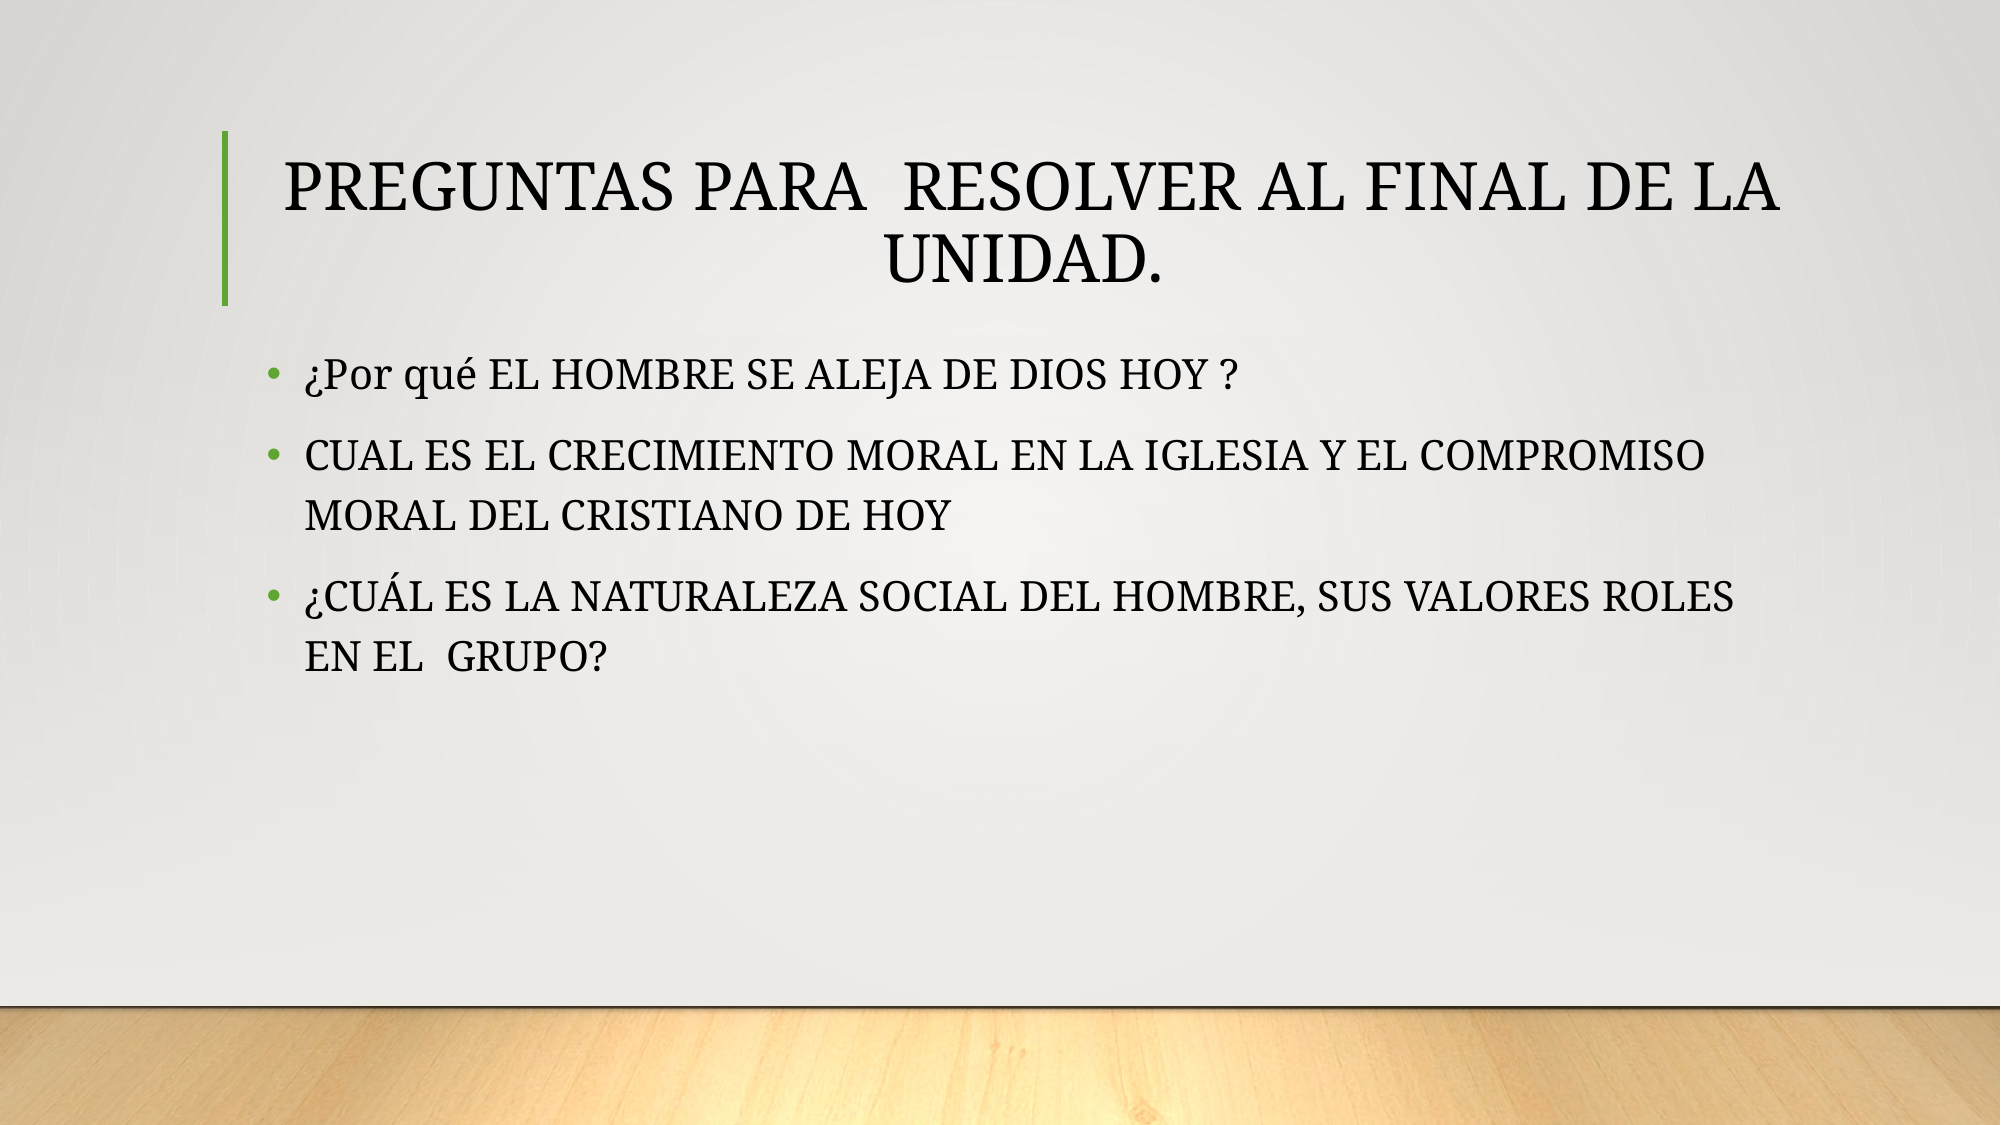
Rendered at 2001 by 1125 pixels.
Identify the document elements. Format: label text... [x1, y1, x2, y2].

title PREGUNTAS PARA RESOLVER AL FINAL DE LA UNIDAD. [251, 131, 1814, 305]
picture [0, 1006, 2000, 1125]
list ¿Por qué EL HOMBRE SE ALEJA DE DIOS HOY ? CUAL ES EL CRECIMIENTO MORAL EN LA IGLESIA Y EL COMPROMISO MORAL DEL CRISTIANO DE HOY ¿CUÁL ES LA NATURALEZA SOCIAL DEL HOMBRE, SUS VALORES ROLES EN EL GRUPO? [251, 330, 1814, 897]
